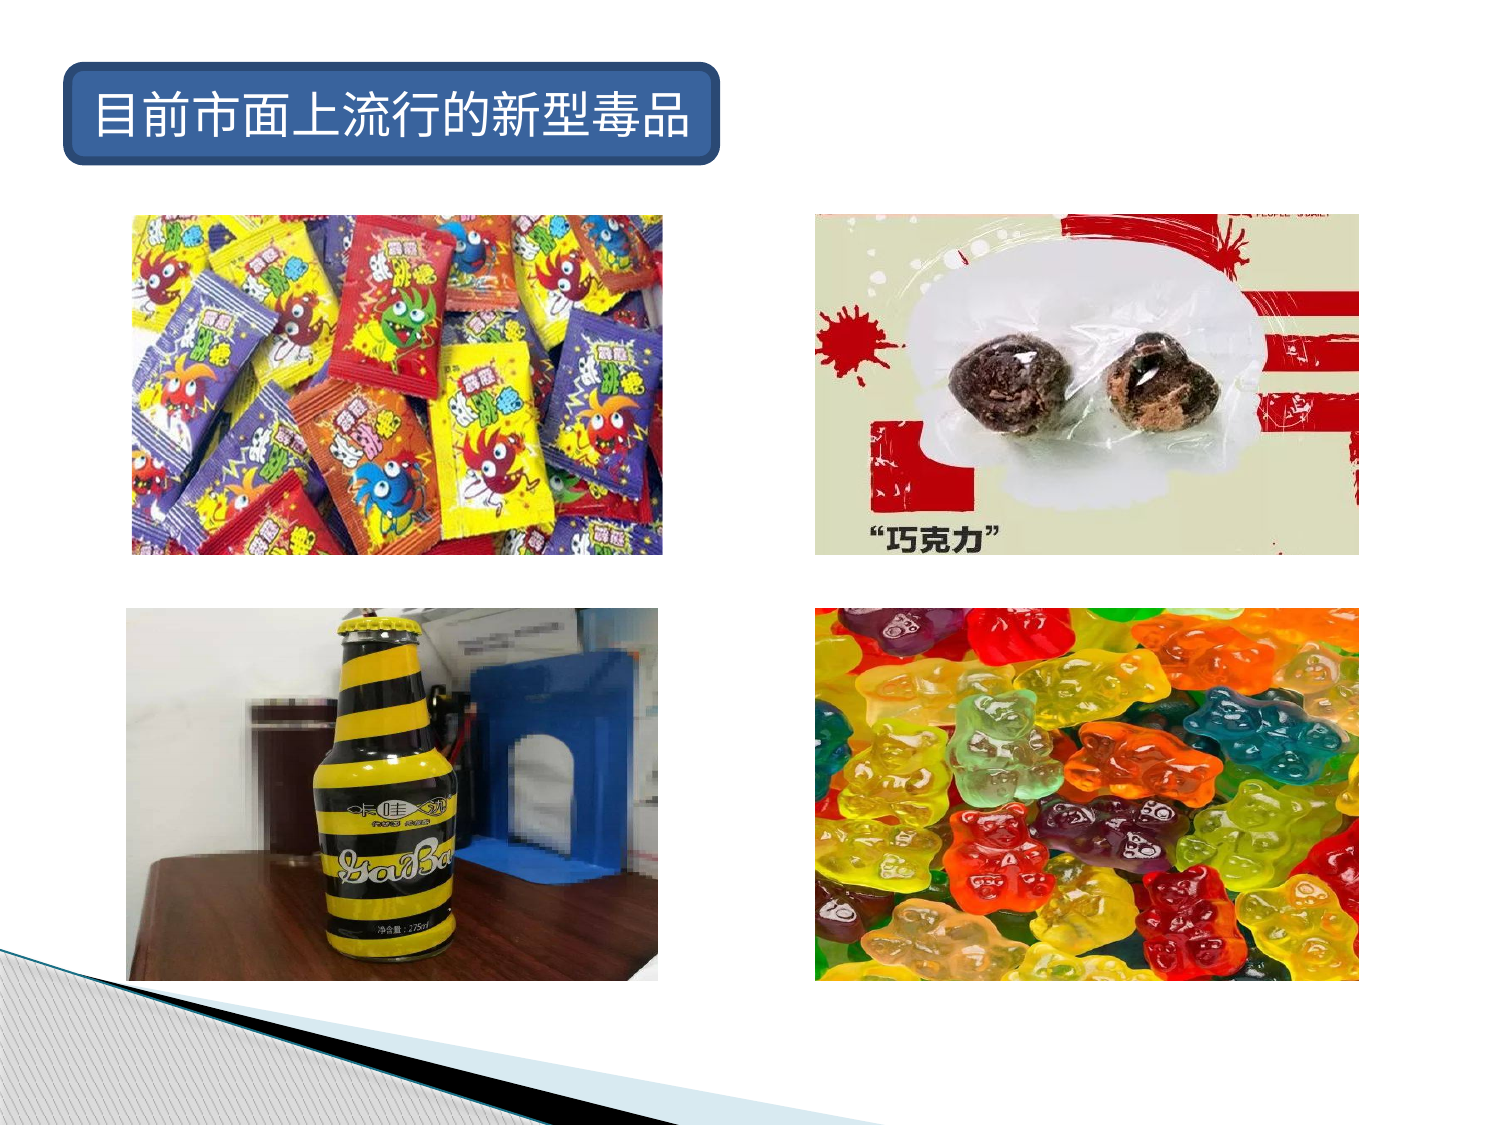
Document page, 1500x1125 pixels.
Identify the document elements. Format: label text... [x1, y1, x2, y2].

picture [815, 214, 1359, 555]
picture [131, 214, 663, 555]
picture [815, 608, 1359, 981]
picture [126, 608, 658, 981]
text_box 目前市面上流行的新型毒品 [63, 61, 721, 166]
